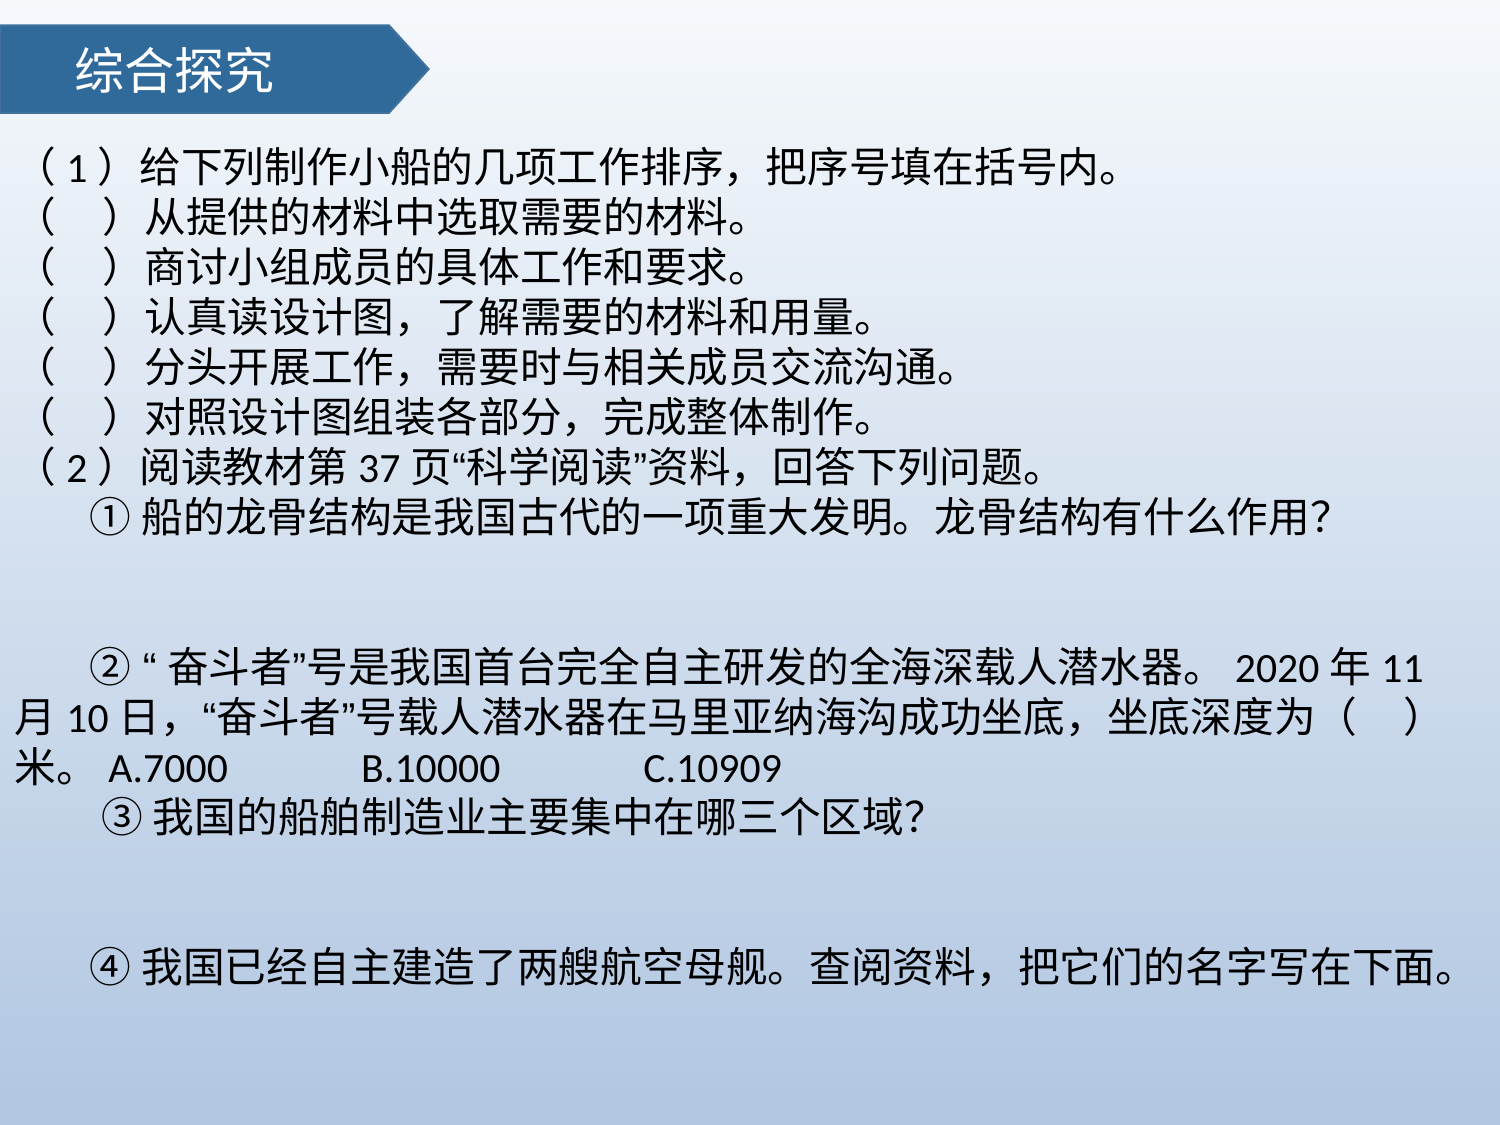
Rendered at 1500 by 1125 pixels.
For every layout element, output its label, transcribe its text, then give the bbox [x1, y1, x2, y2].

text_box （1）给下列制作小船的几项工作排序，把序号填在括号内。 （ ）从提供的材料中选取需要的材料。 （ ）商讨小组成员的具体工作和要求。 （ ）认真读设计图，了解需要的材料和用量。 （ ）分头开展工作，需要时与相关成员交流沟通。 （ ）对照设计图组装各部分，完成整体制作。 （2）阅读教材第37页“科学阅读”资料，回答下列问题。 ①船的龙骨结构是我国古代的一项重大发明。龙骨结构有什么作用？ ② “奋斗者”号是我国首台完全自主研发的全海深载人潜水器。2020年11月10日，“奋斗者”号载人潜水器在马里亚纳海沟成功坐底，坐底深度为（ ）米。A.7000 B.10000 C.10909 ③我国的船舶制造业主要集中在哪三个区域？ ④我国已经自主建造了两艘航空母舰。查阅资料，把它们的名字写在下面。 [0, 133, 1473, 1099]
text_box 综合探究 [0, 25, 429, 113]
